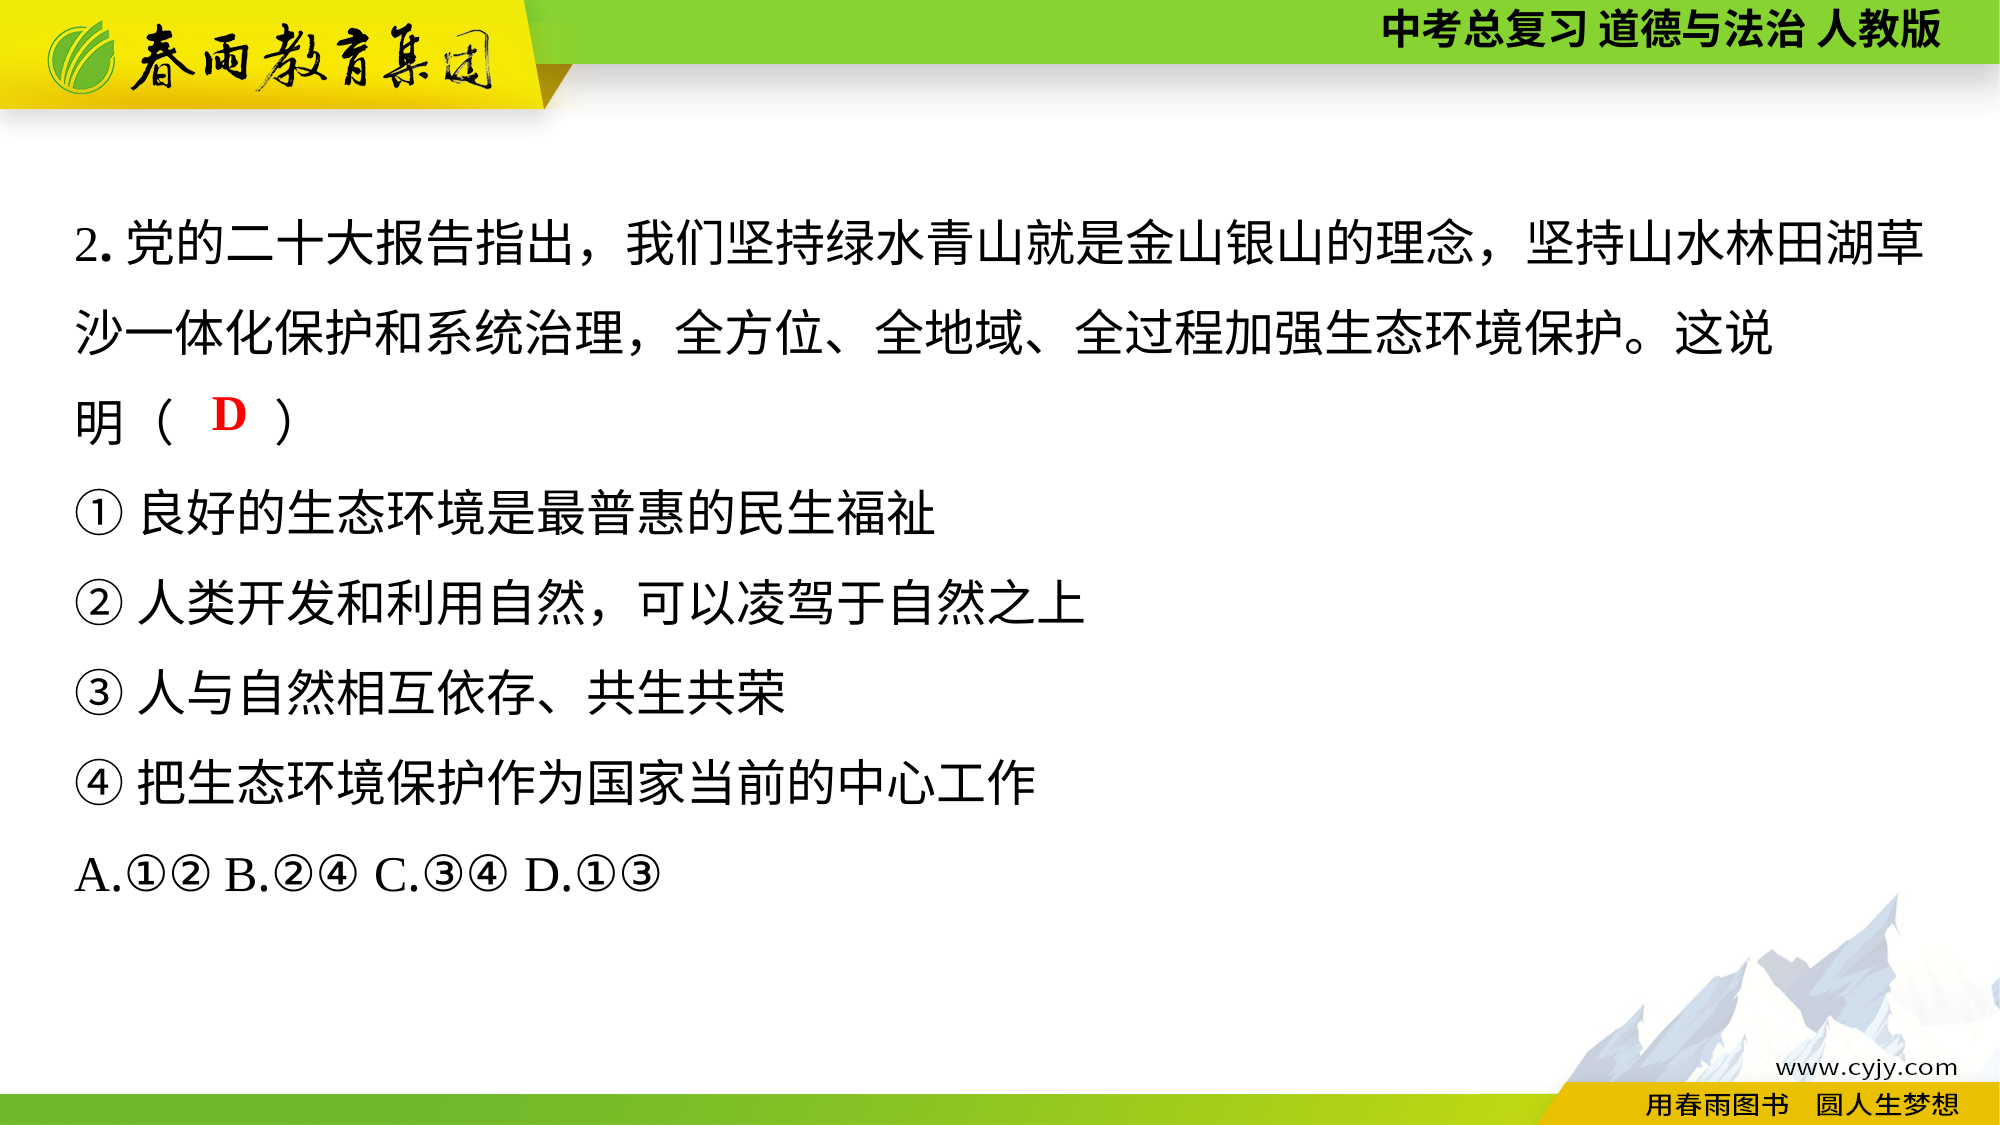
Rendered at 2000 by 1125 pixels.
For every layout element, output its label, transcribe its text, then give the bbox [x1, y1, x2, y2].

list 2.党的二十大报告指出，我们坚持绿水青山就是金山银山的理念，坚持山水林田湖草沙一体化保护和系统治理，全方位、全地域、全过程加强生态环境保护。这说 明（ ） ①良好的生态环境是最普惠的民生福祉 ②人类开发和利用自然，可以凌驾于自然之上 ③人与自然相互依存、共生共荣 ④把生态环境保护作为国家当前的中心工作 A.①② B.②④ C.③④ D.①③ [59, 174, 1944, 917]
picture [0, 0, 2000, 1125]
text_box D [197, 373, 263, 449]
